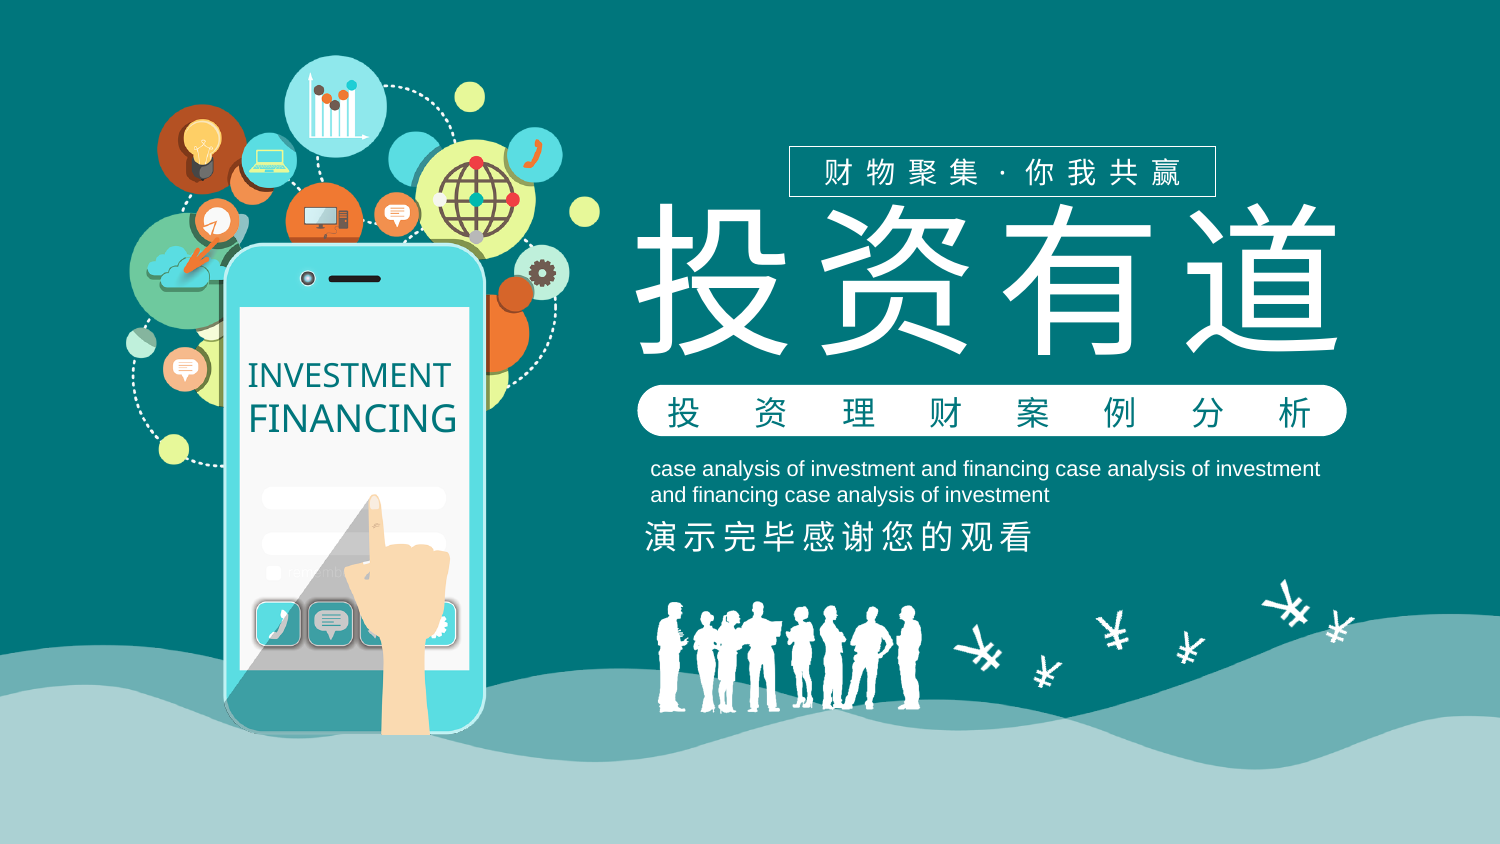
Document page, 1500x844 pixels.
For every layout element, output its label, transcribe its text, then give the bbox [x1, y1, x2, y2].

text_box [648, 385, 1387, 441]
text_box case analysis of investment and financing case analysis of investment and financing case analysis of investment [648, 446, 1343, 514]
picture [0, 21, 1500, 844]
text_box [615, 146, 1404, 385]
text_box 演示完毕感谢您的观看 [648, 514, 1118, 564]
